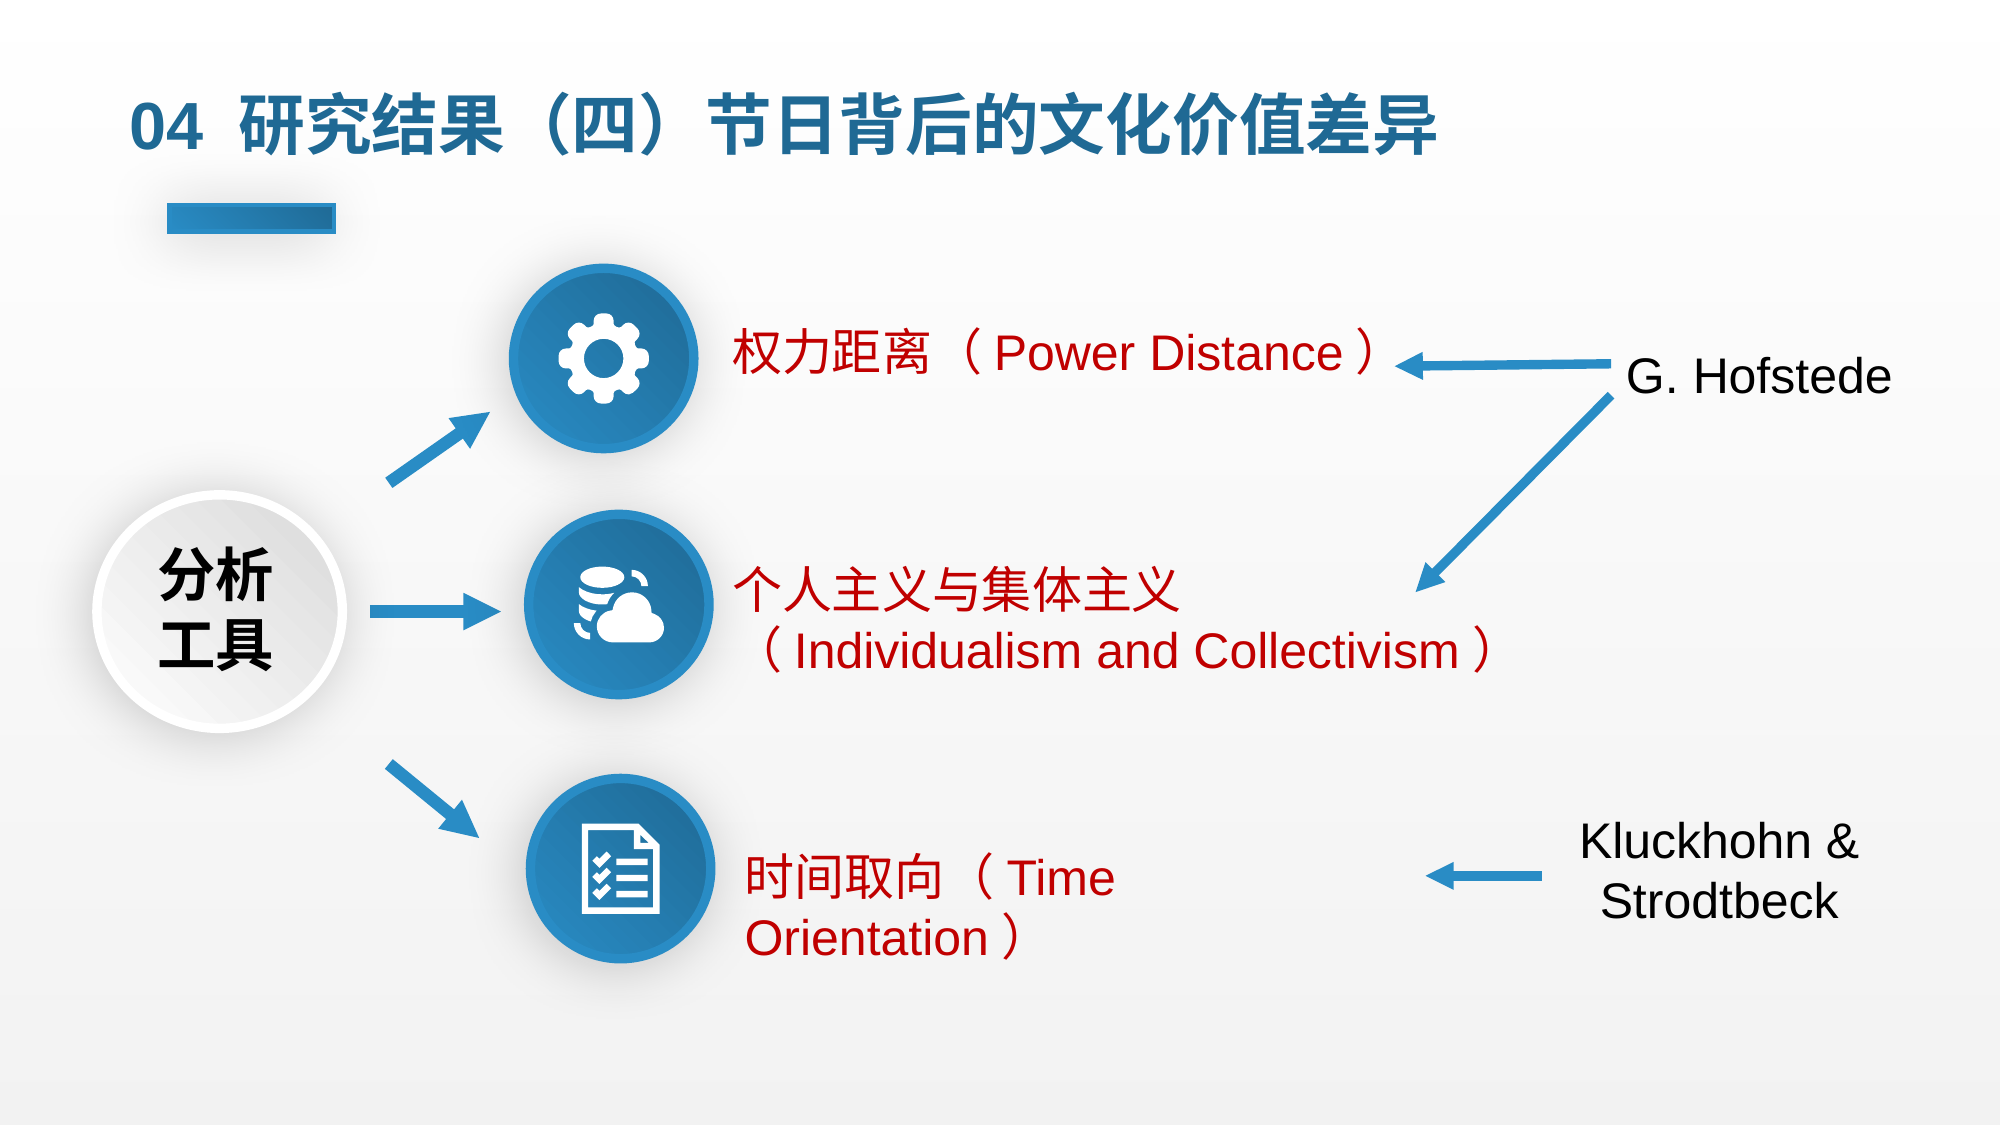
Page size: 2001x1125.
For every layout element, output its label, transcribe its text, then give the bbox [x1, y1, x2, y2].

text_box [115, 75, 1621, 232]
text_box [96, 494, 343, 729]
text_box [1394, 363, 1612, 367]
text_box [388, 411, 491, 483]
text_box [530, 778, 1426, 959]
text_box G. Hofstede [1611, 336, 1932, 411]
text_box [1415, 395, 1612, 593]
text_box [513, 268, 1539, 449]
text_box Kluckhohn & Strodtbeck [1495, 777, 1943, 960]
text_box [528, 514, 1567, 695]
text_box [388, 763, 480, 838]
